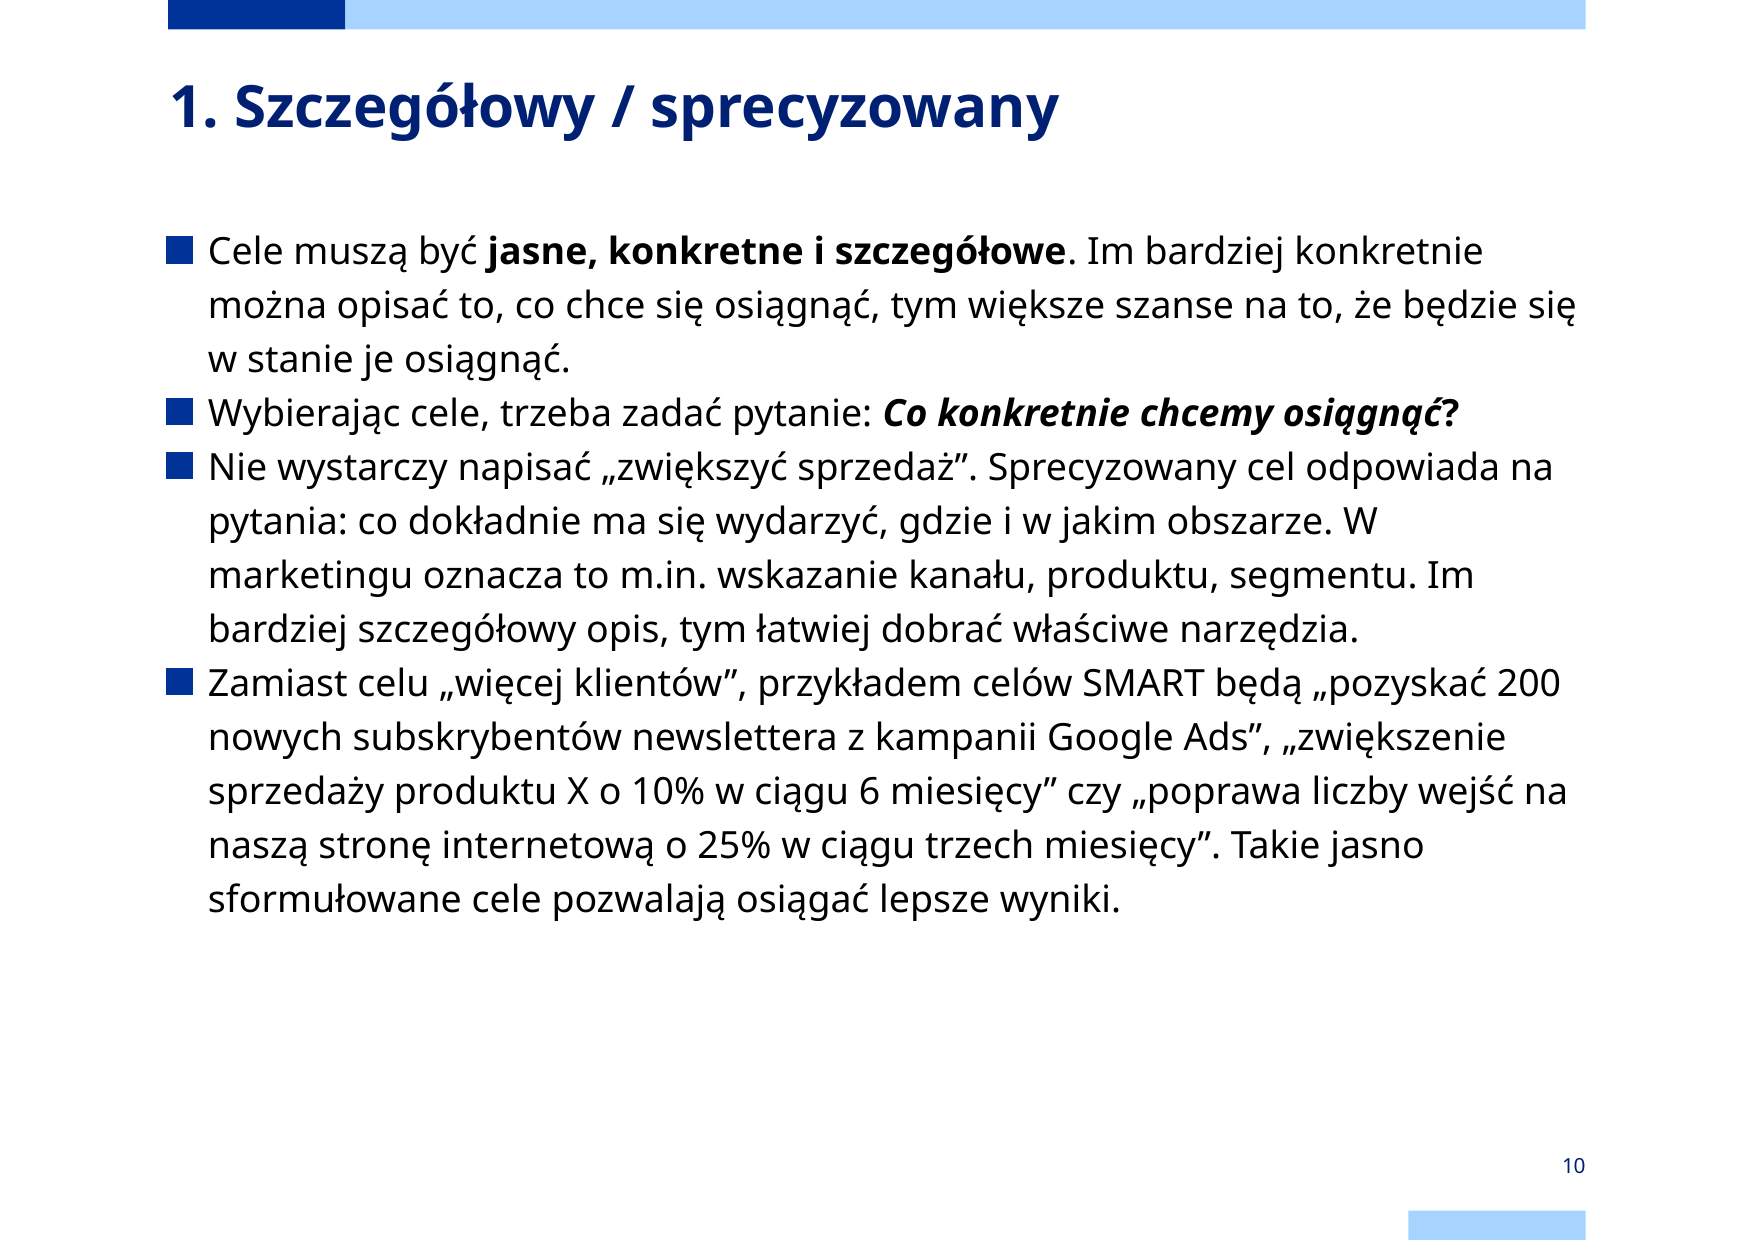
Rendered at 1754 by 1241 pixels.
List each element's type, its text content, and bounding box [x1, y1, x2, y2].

picture [166, 452, 193, 479]
picture [166, 236, 193, 264]
slide_number 10 [1408, 1151, 1586, 1182]
picture [166, 398, 193, 425]
title 1. Szczegółowy / sprecyzowany [169, 63, 1587, 241]
list Cele muszą być jasne, konkretne i szczegółowe. Im bardziej konkretnie można opisać to, co chce się osiągnąć, tym większe szanse na to, że będzie się w stanie je osiągnąć. Wybierając cele, trzeba zadać pytanie: Co konkretnie chcemy osiągnąć? Nie wystarczy napisać „zwiększyć sprzedaż”. Sprecyzowany cel odpowiada na pytania: co dokładnie ma się wydarzyć, gdzie i w jakim obszarze. W marketingu oznacza to m.in. wskazanie kanału, produktu, segmentu. Im bardziej szczegółowy opis, tym łatwiej dobrać właściwe narzędzia. Zamiast celu „więcej klientów”, przykładem celów SMART będą „pozyskać 200 nowych subskrybentów newslettera z kampanii Google Ads”, „zwiększenie sprzedaży produktu X o 10% w ciągu 6 miesięcy” czy „poprawa liczby wejść na naszą stronę internetową o 25% w ciągu trzech miesięcy”. Takie jasno sformułowane cele pozwalają osiągać lepsze wyniki. [166, 218, 1584, 987]
picture [166, 668, 193, 695]
